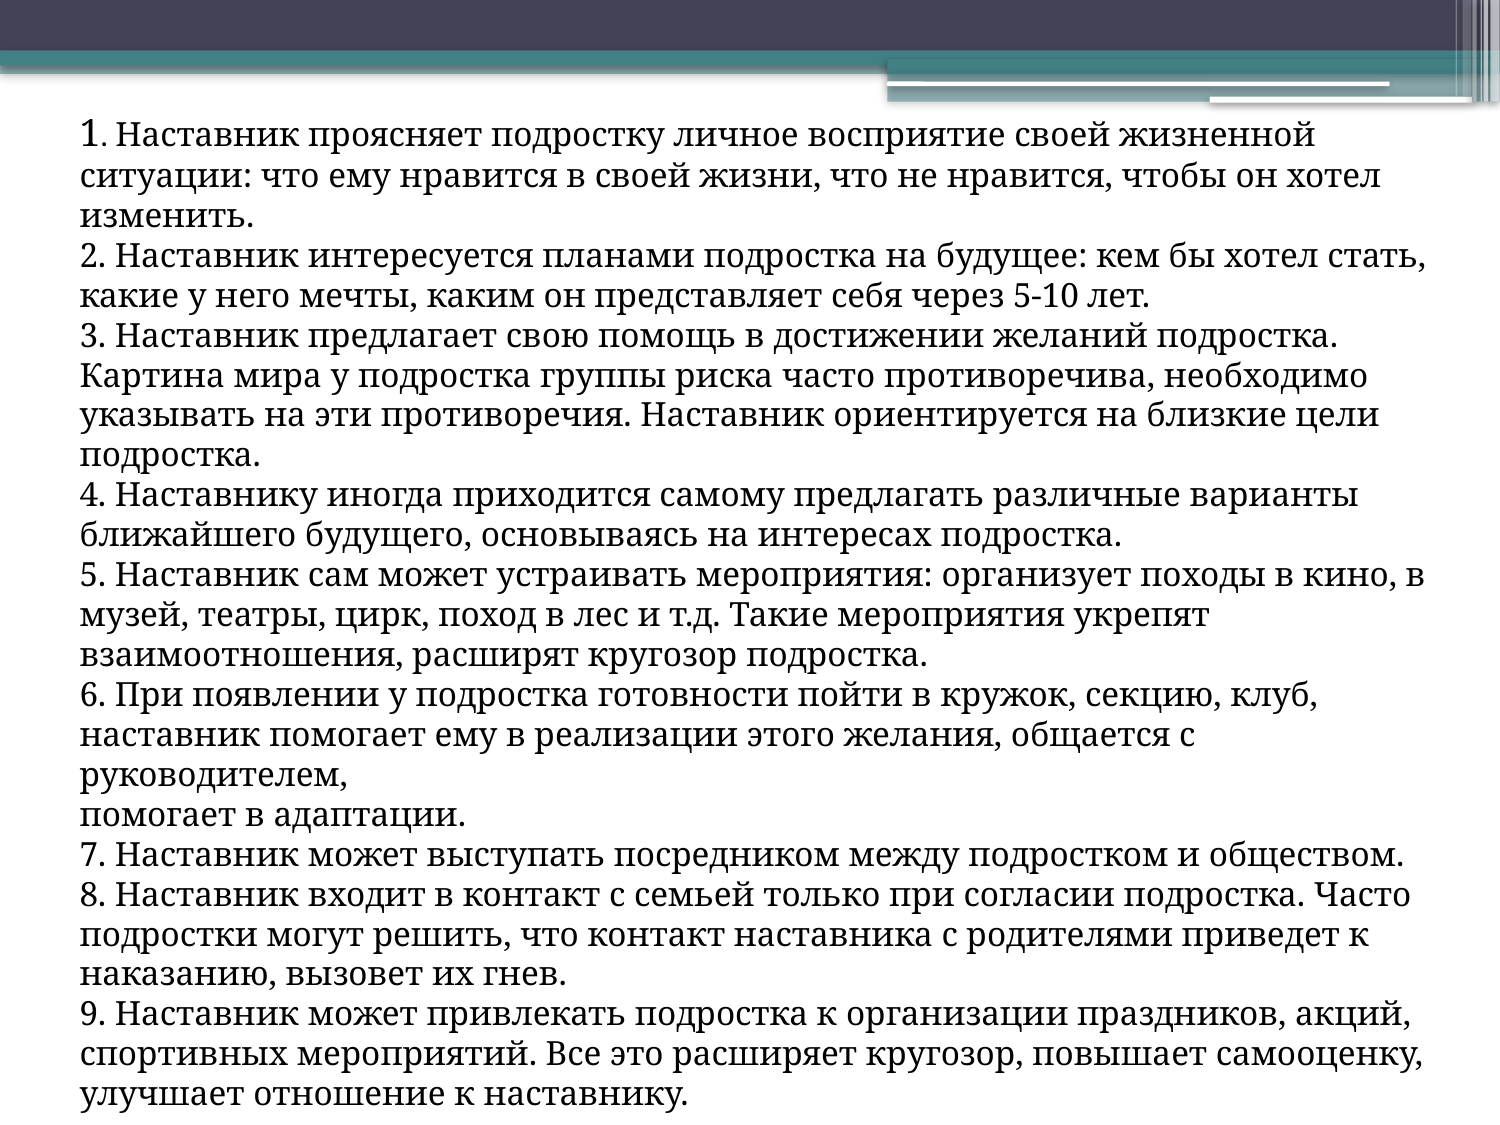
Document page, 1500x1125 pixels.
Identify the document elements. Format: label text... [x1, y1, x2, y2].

text_box 1. Наставник проясняет подростку личное восприятие своей жизненной ситуации: что ему нравится в своей жизни, что не нравится, чтобы он хотел изменить. 2. Наставник интересуется планами подростка на будущее: кем бы хотел стать, какие у него мечты, каким он представляет себя через 5-10 лет. 3. Наставник предлагает свою помощь в достижении желаний подростка. Картина мира у подростка группы риска часто противоречива, необходимо указывать на эти противоречия. Наставник ориентируется на близкие цели подростка. 4. Наставнику иногда приходится самому предлагать различные варианты ближайшего будущего, основываясь на интересах подростка. 5. Наставник сам может устраивать мероприятия: организует походы в кино, в музей, театры, цирк, поход в лес и т.д. Такие мероприятия укрепят взаимоотношения, расширят кругозор подростка. 6. При появлении у подростка готовности пойти в кружок, секцию, клуб, наставник помогает ему в реализации этого желания, общается с руководителем, помогает в адаптации. 7. Наставник может выступать посредником между подростком и обществом. 8. Наставник входит в контакт с семьей только при согласии подростка. Часто подростки могут решить, что контакт наставника с родителями приведет к наказанию, вызовет их гнев. 9. Наставник может привлекать подростка к организации праздников, акций, спортивных мероприятий. Все это расширяет кругозор, повышает самооценку, улучшает отношение к наставнику. [64, 101, 1459, 1120]
